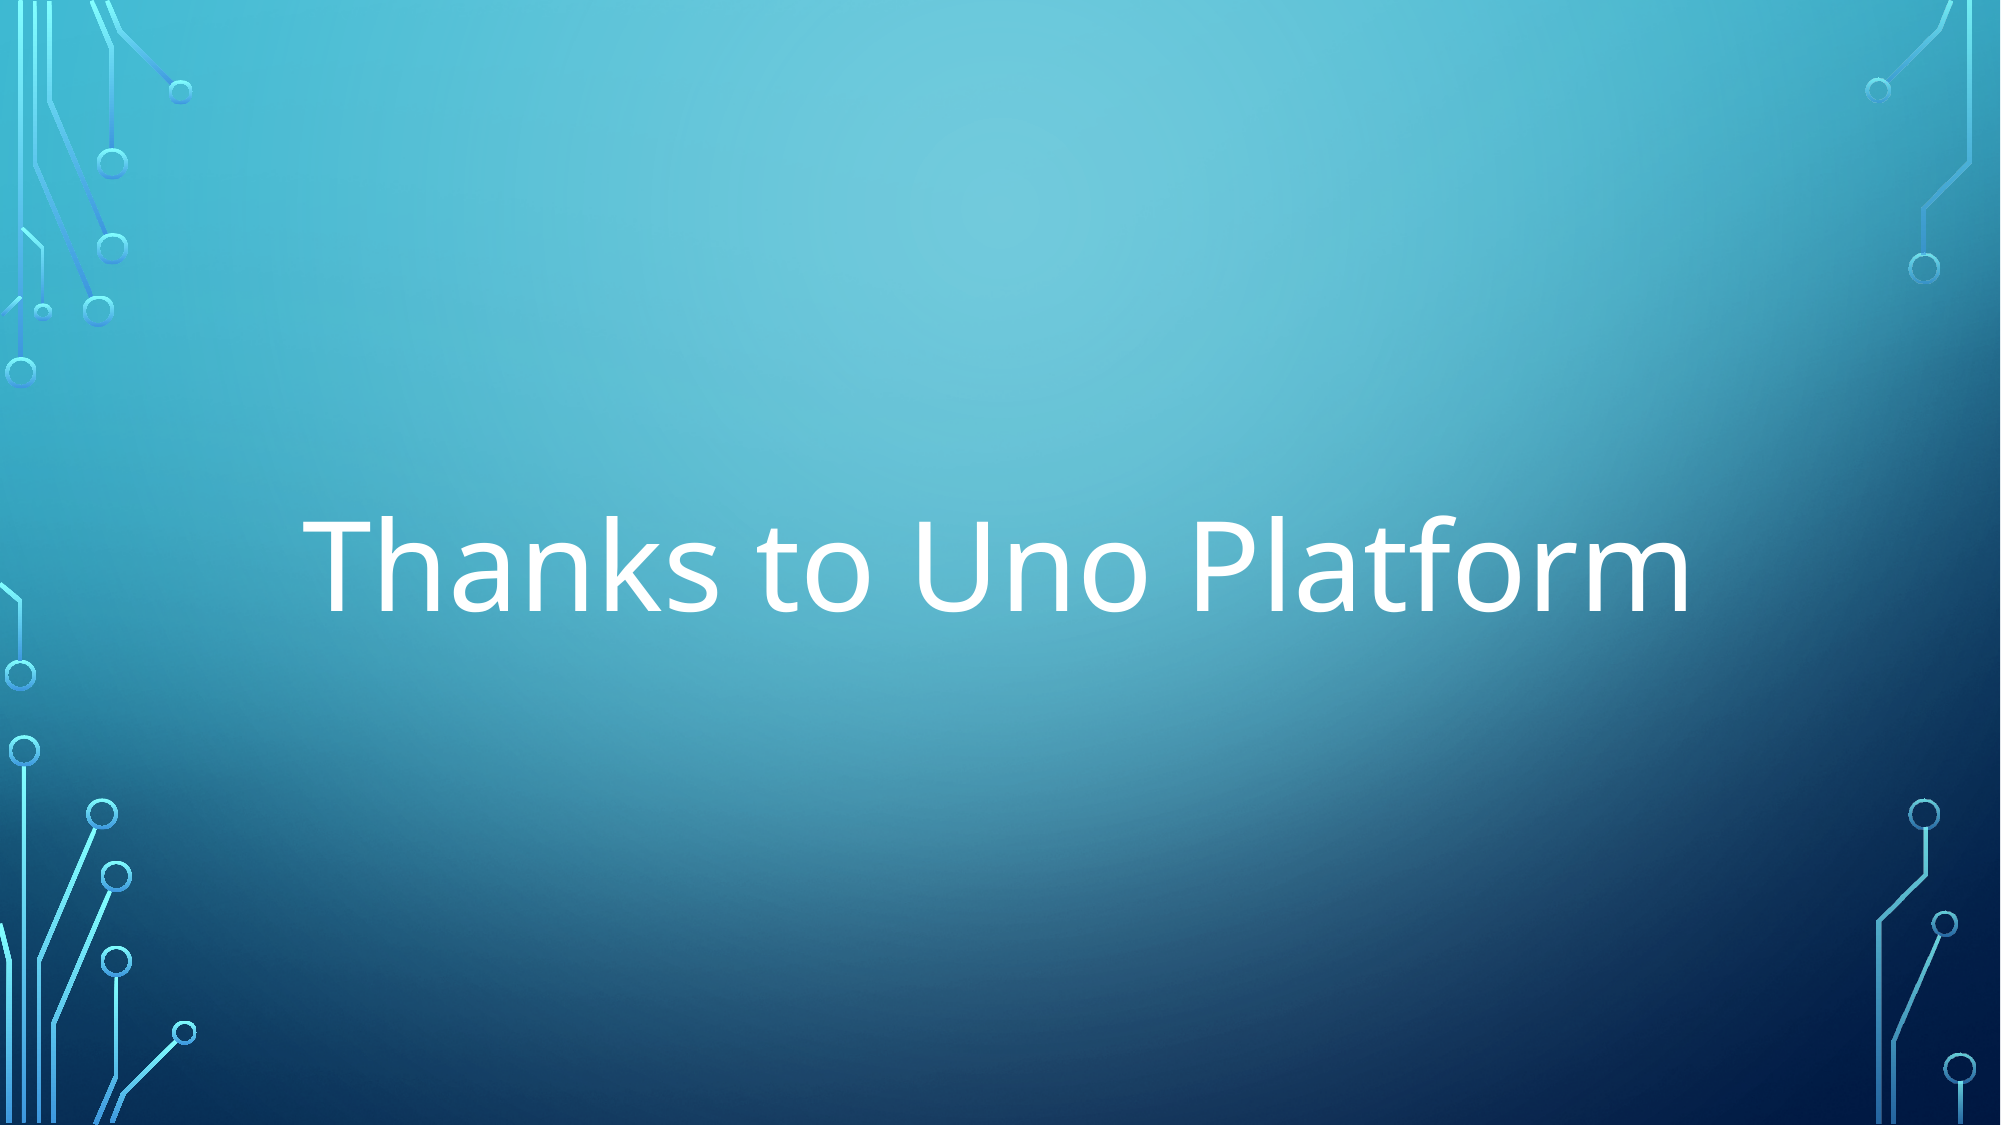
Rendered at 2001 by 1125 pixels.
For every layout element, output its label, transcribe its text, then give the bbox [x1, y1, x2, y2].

text_box Thanks to Uno Platform [287, 479, 1713, 644]
